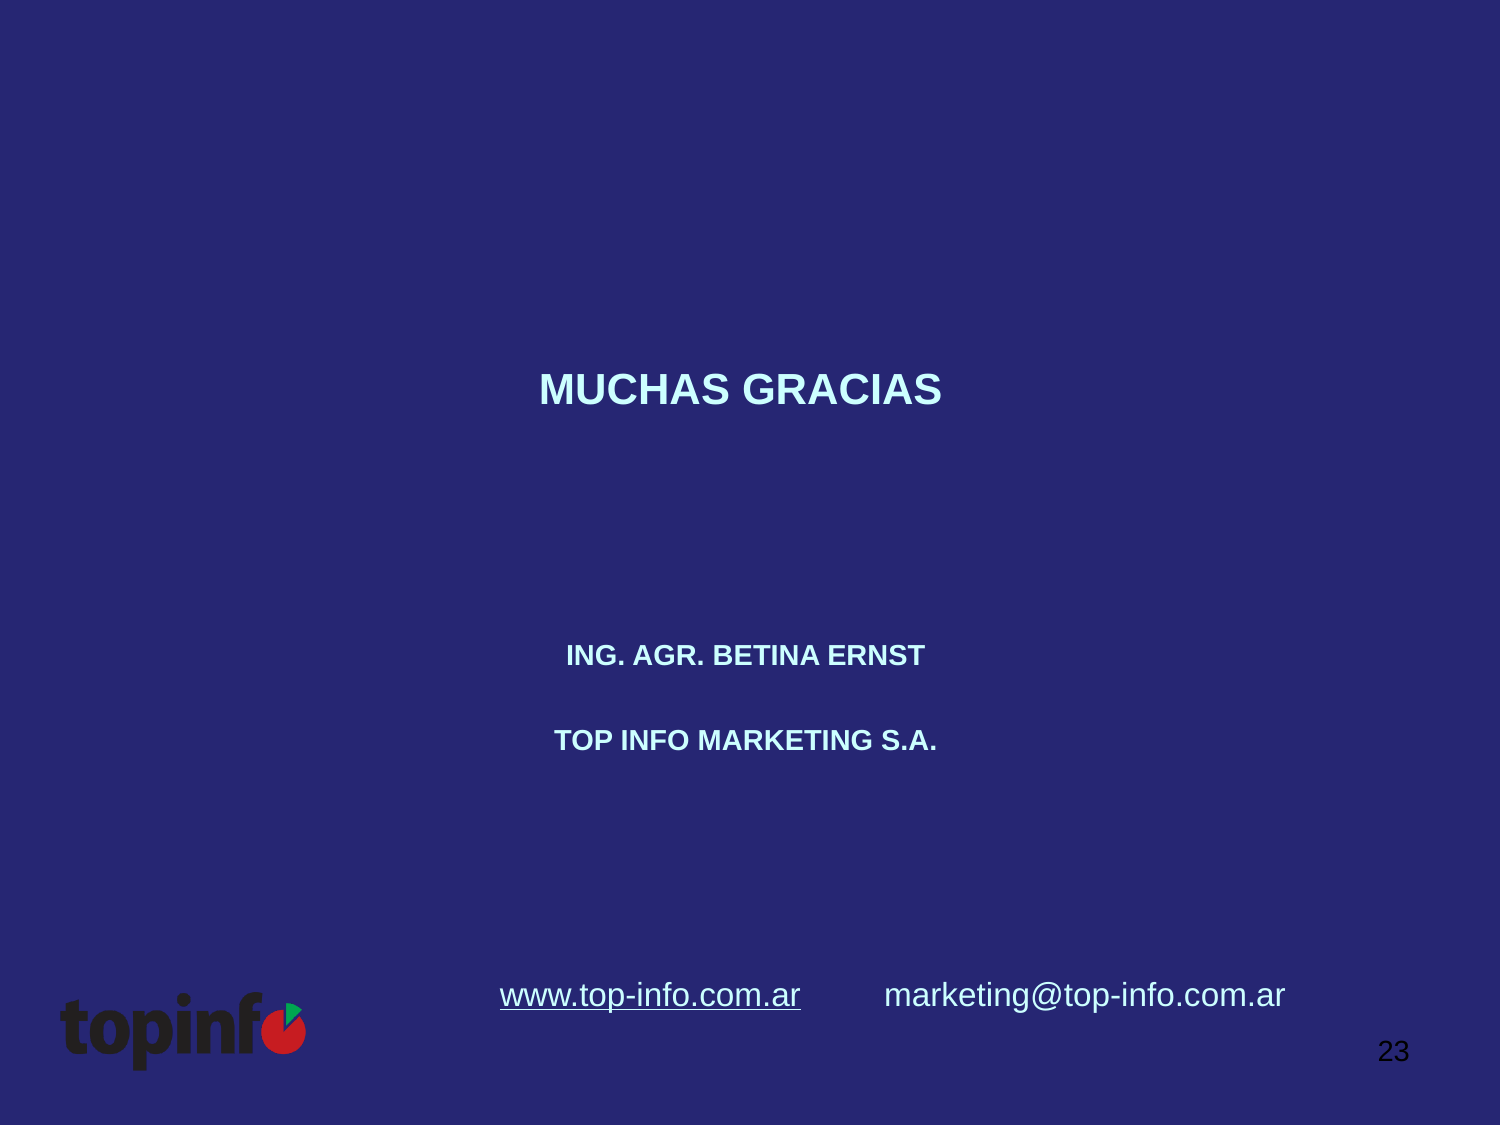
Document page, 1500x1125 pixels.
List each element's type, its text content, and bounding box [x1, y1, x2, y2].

text_box ING. AGR. BETINA ERNST TOP INFO MARKETING S.A. [480, 609, 1012, 770]
picture [40, 967, 322, 1093]
slide_number 23 [1074, 1024, 1426, 1103]
text_box MUCHAS GRACIAS [361, 323, 1121, 429]
footer www.top-info.com.ar marketing@top-info.com.ar [361, 965, 1426, 1025]
